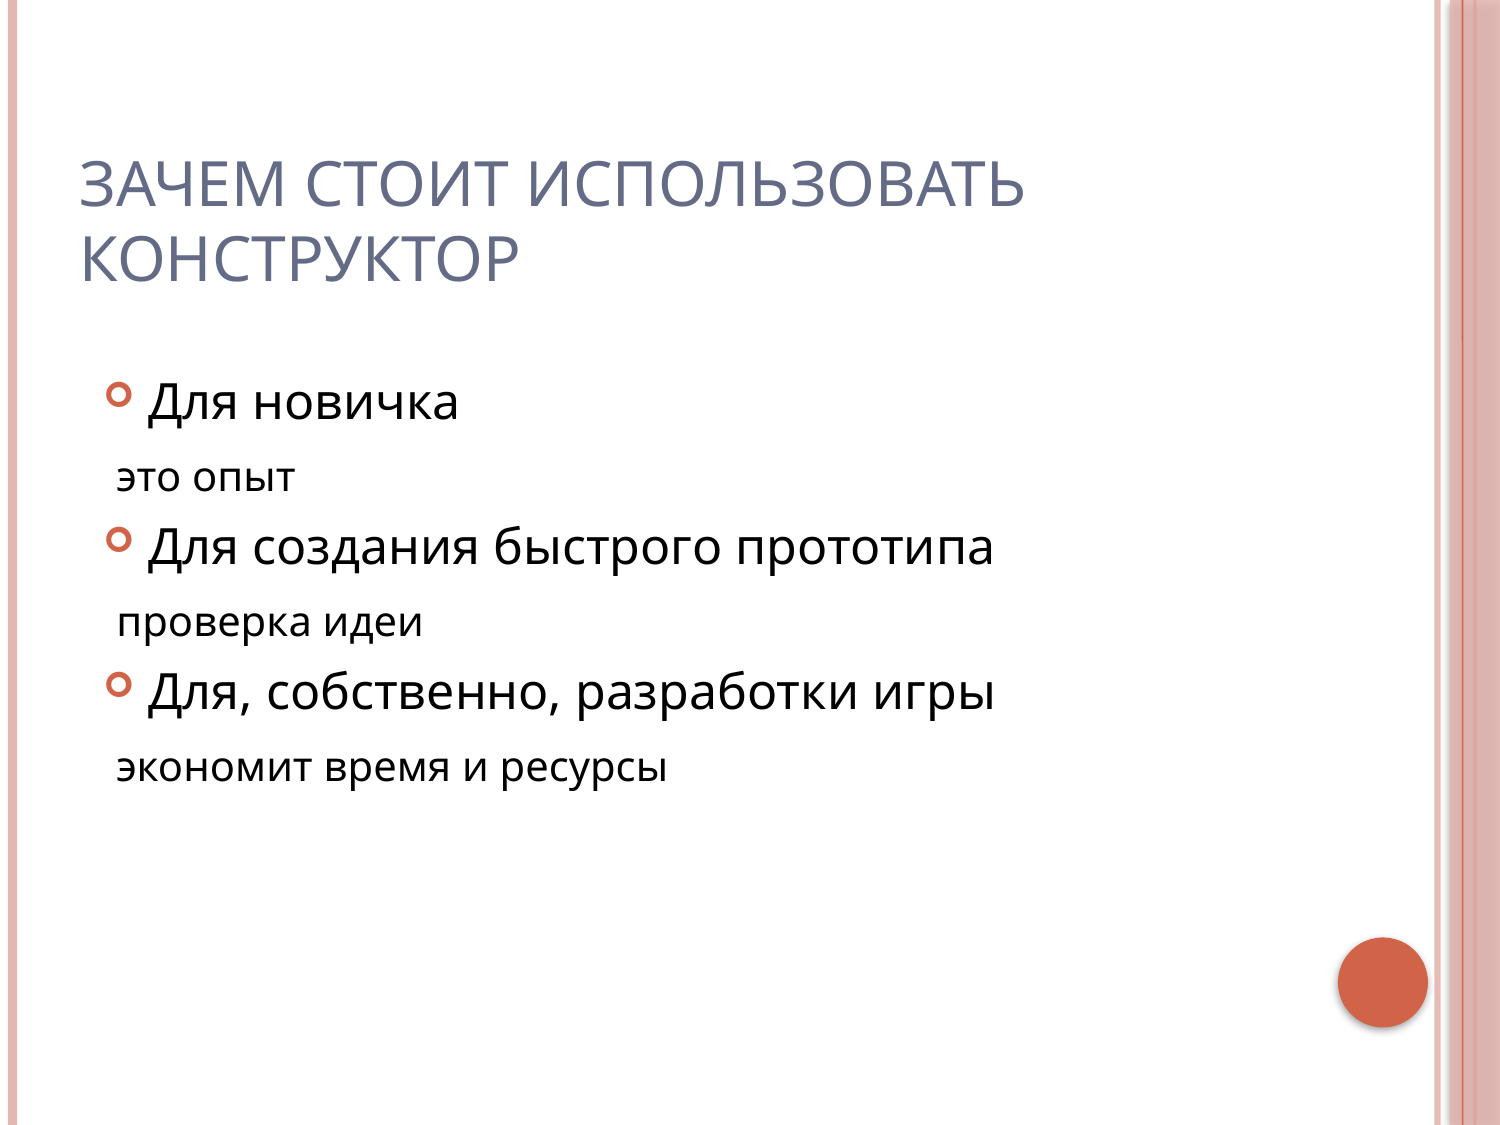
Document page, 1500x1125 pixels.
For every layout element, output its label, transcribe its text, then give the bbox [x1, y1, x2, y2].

title Зачем стоит использовать конструктор [64, 113, 1290, 302]
list Для новичка это опыт Для создания быстрого прототипа проверка идеи Для, собственно, разработки игры экономит время и ресурсы [88, 361, 1312, 846]
